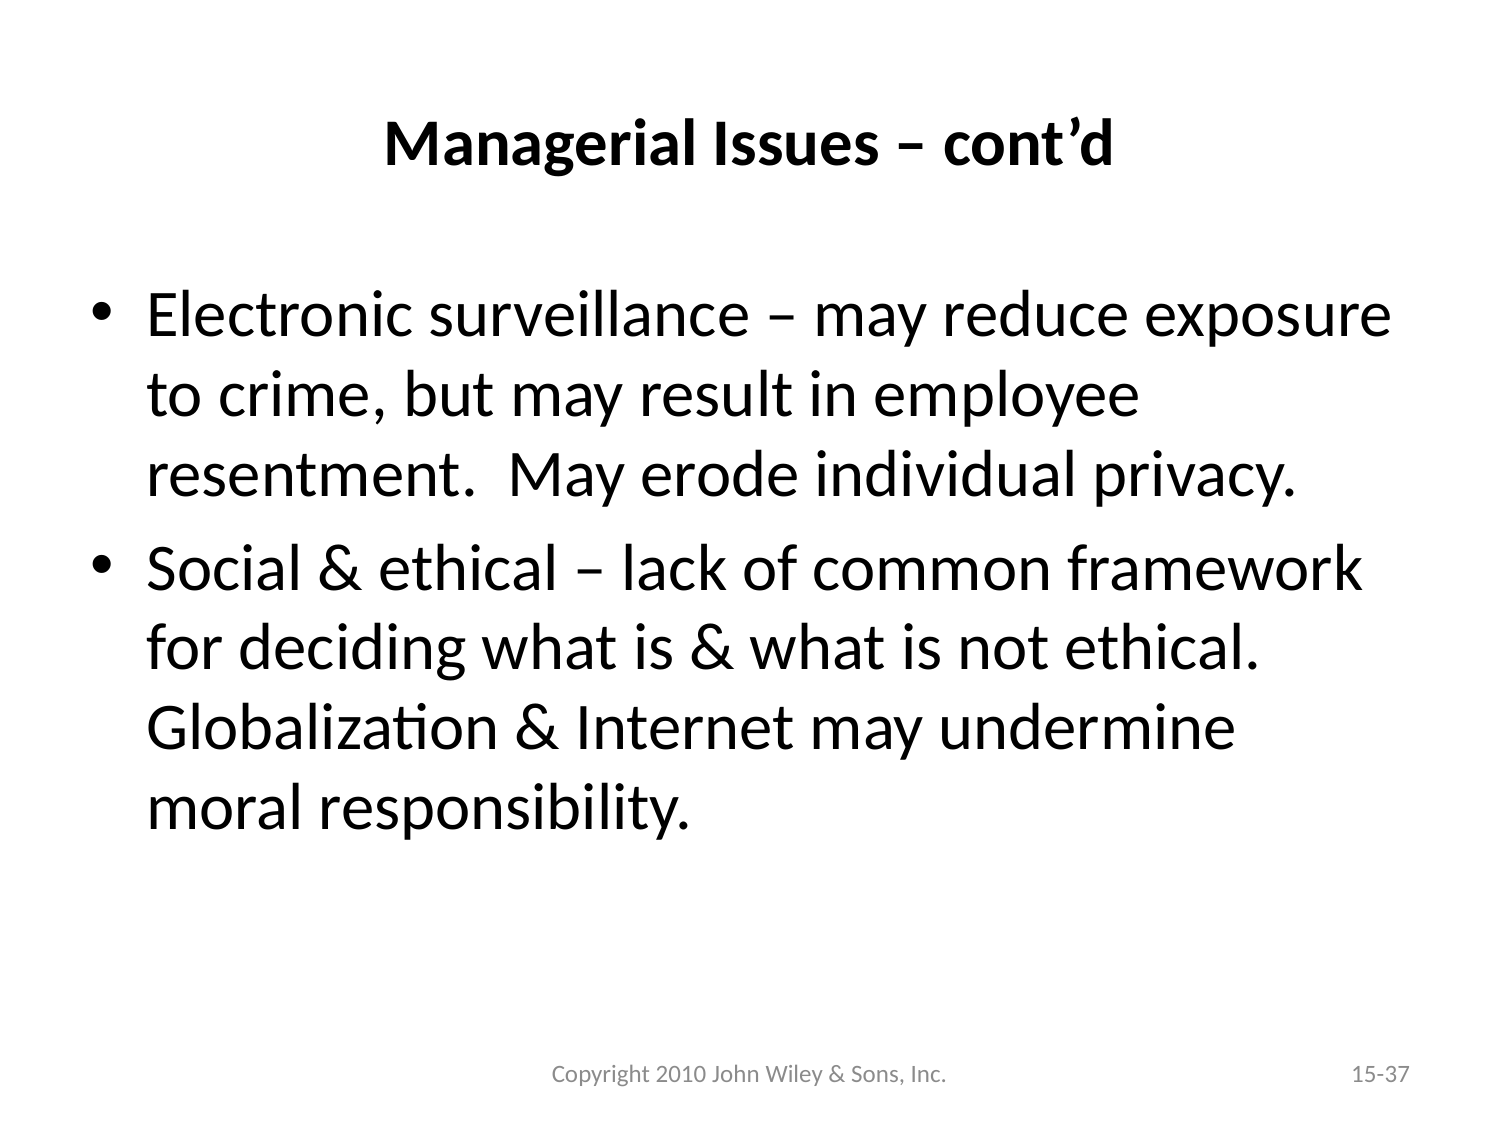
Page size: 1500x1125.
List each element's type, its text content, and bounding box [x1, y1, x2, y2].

list Electronic surveillance – may reduce exposure to crime, but may result in employee resentment. May erode individual privacy. Social & ethical – lack of common framework for deciding what is & what is not ethical. Globalization & Internet may undermine moral responsibility. [75, 262, 1425, 1005]
slide_number 15-37 [1074, 1042, 1425, 1103]
footer Copyright 2010 John Wiley & Sons, Inc. [512, 1042, 988, 1103]
title Managerial Issues – cont’d [75, 45, 1425, 233]
